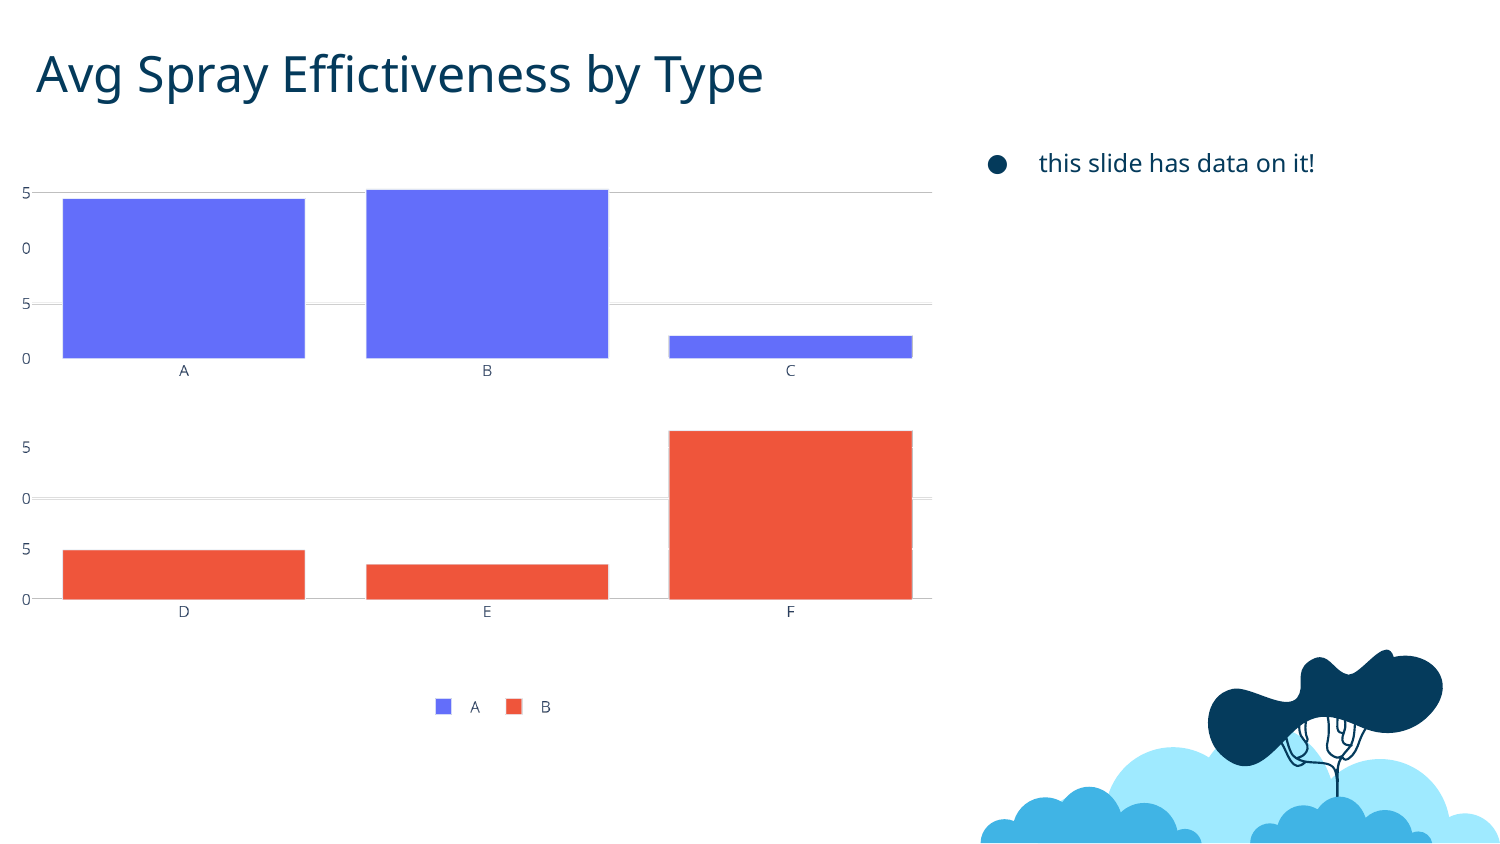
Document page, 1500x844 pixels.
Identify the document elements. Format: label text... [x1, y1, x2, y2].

list this slide has data on it! [948, 127, 1479, 625]
picture [21, 127, 933, 726]
title Avg Spray Effictiveness by Type [21, 26, 1286, 107]
